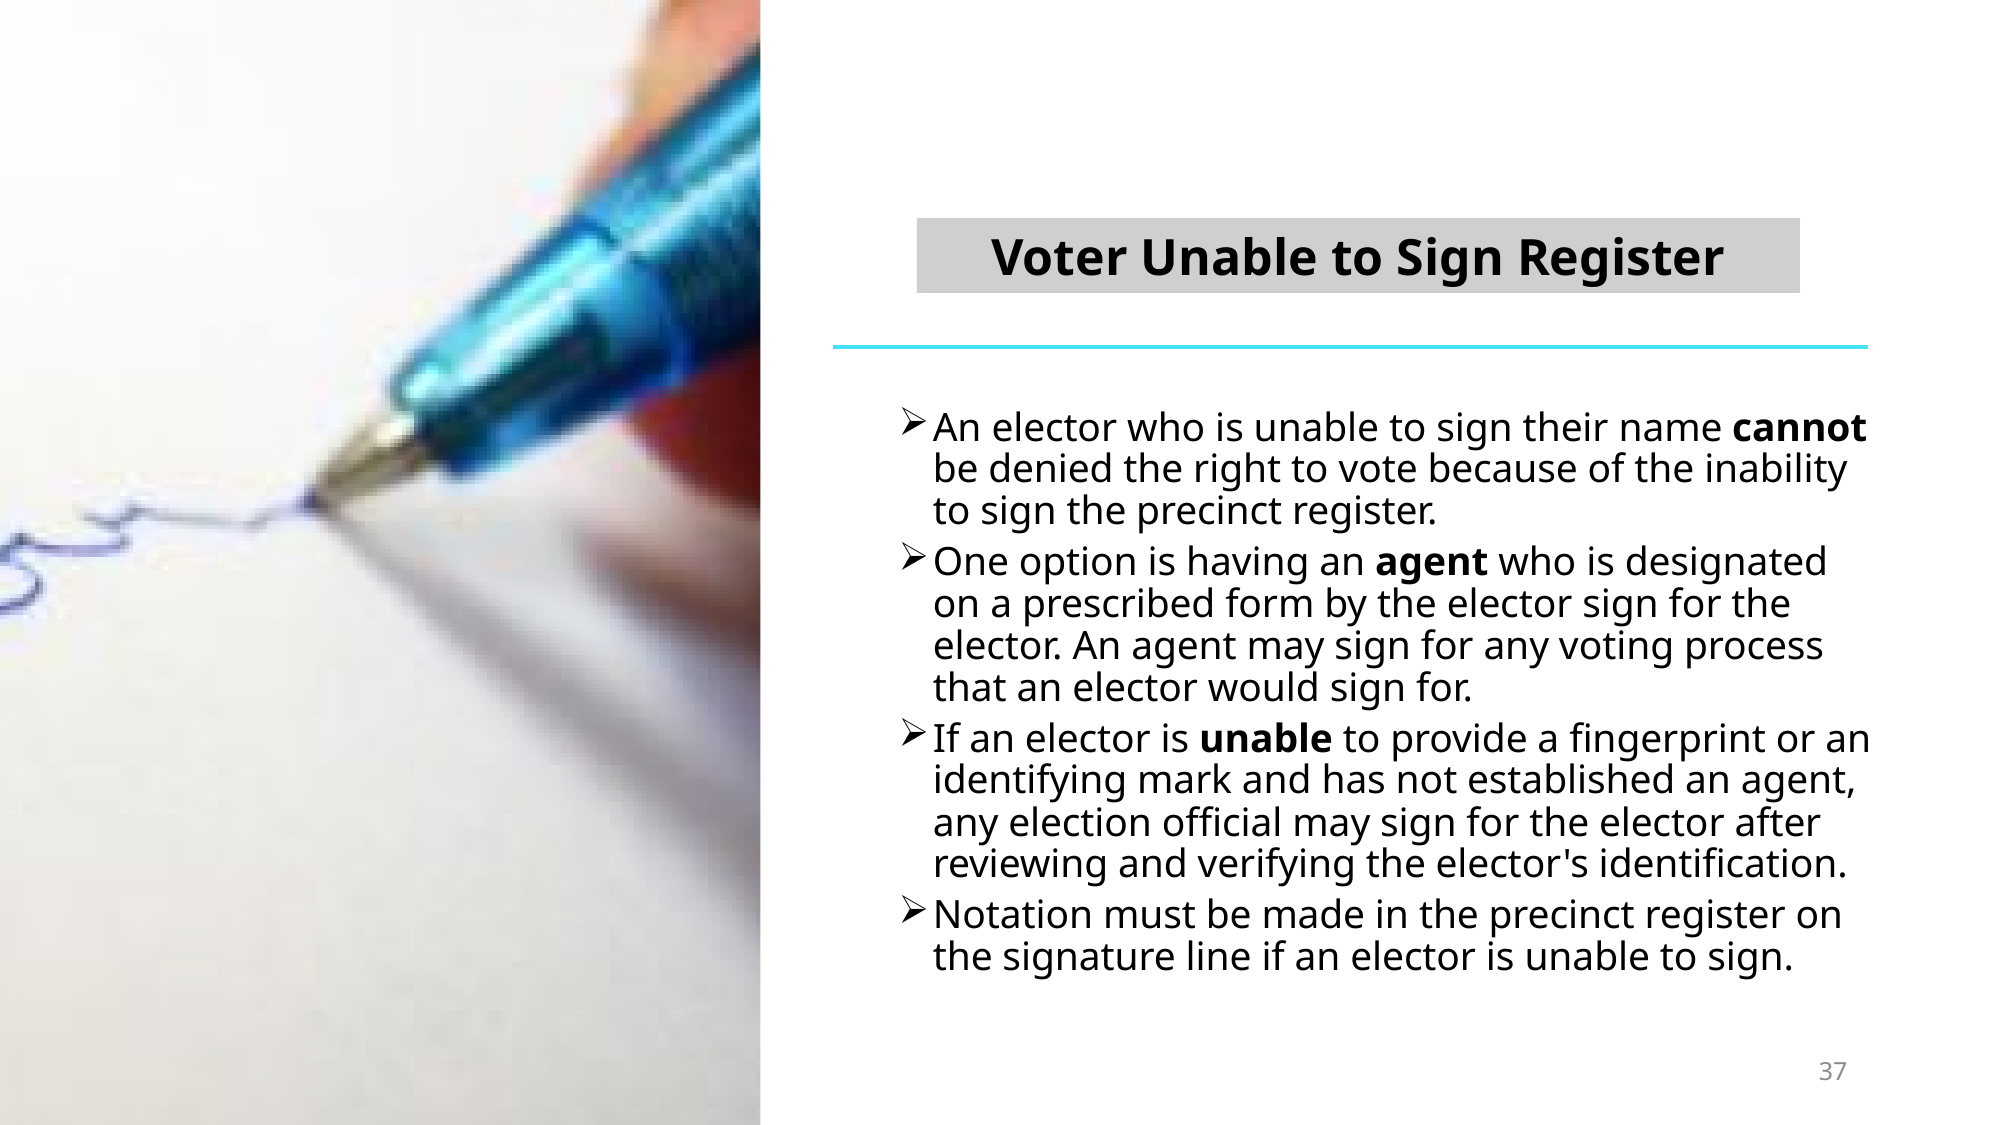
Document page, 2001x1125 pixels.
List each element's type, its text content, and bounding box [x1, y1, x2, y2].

picture [0, 0, 761, 1125]
list An elector who is unable to sign their name cannot be denied the right to vote because of the inability to sign the precinct register. One option is having an agent who is designated on a prescribed form by the elector sign for the elector. An agent may sign for any voting process that an elector would sign for. If an elector is unable to provide a fingerprint or an identifying mark and has not established an agent, any election official may sign for the elector after reviewing and verifying the elector's identification. Notation must be made in the precinct register on the signature line if an elector is unable to sign. [814, 399, 1895, 1021]
text_box Voter Unable to Sign Register [916, 218, 1800, 293]
slide_number 37 [1667, 1042, 1863, 1103]
